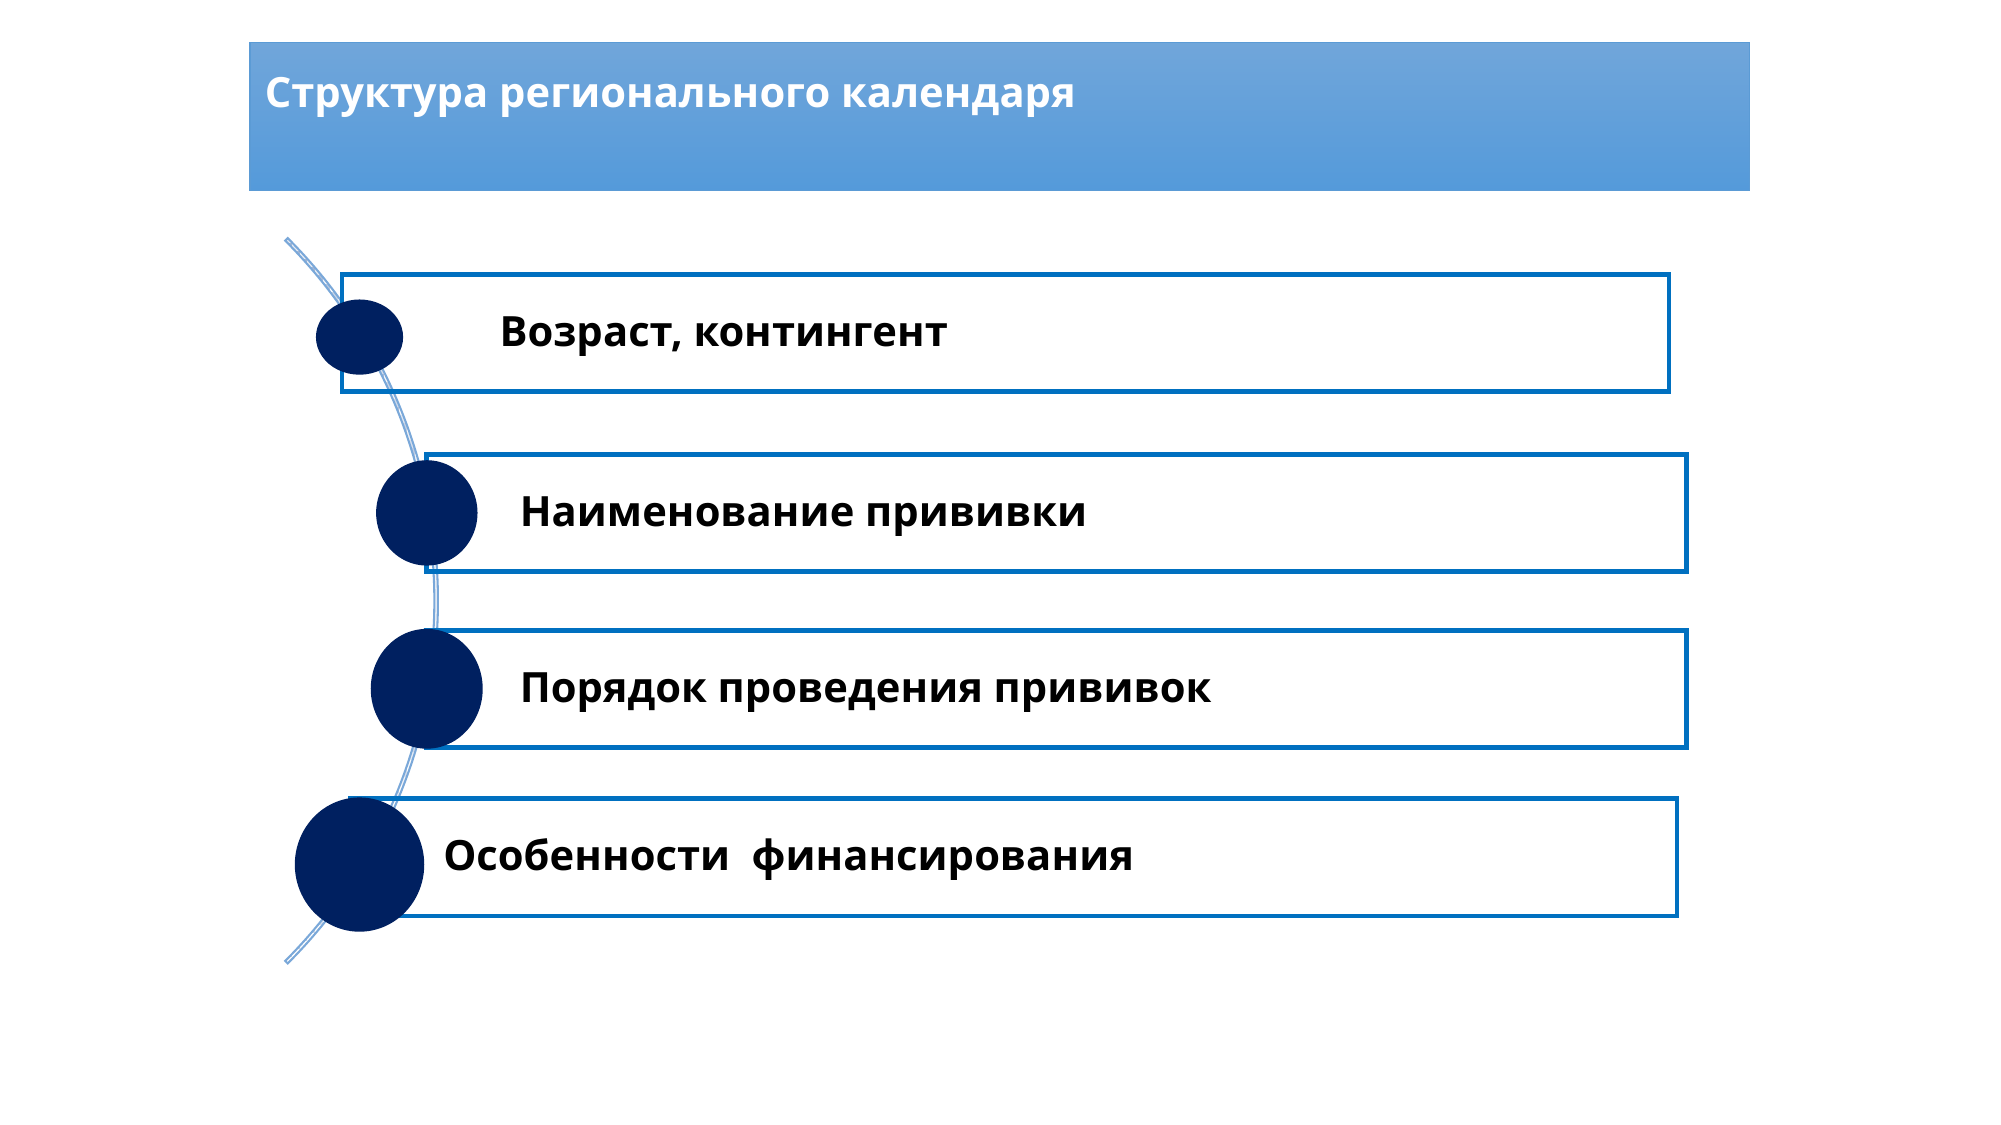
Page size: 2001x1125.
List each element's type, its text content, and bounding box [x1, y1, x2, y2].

title Структура регионального календаря [249, 42, 1750, 191]
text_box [273, 219, 1697, 982]
